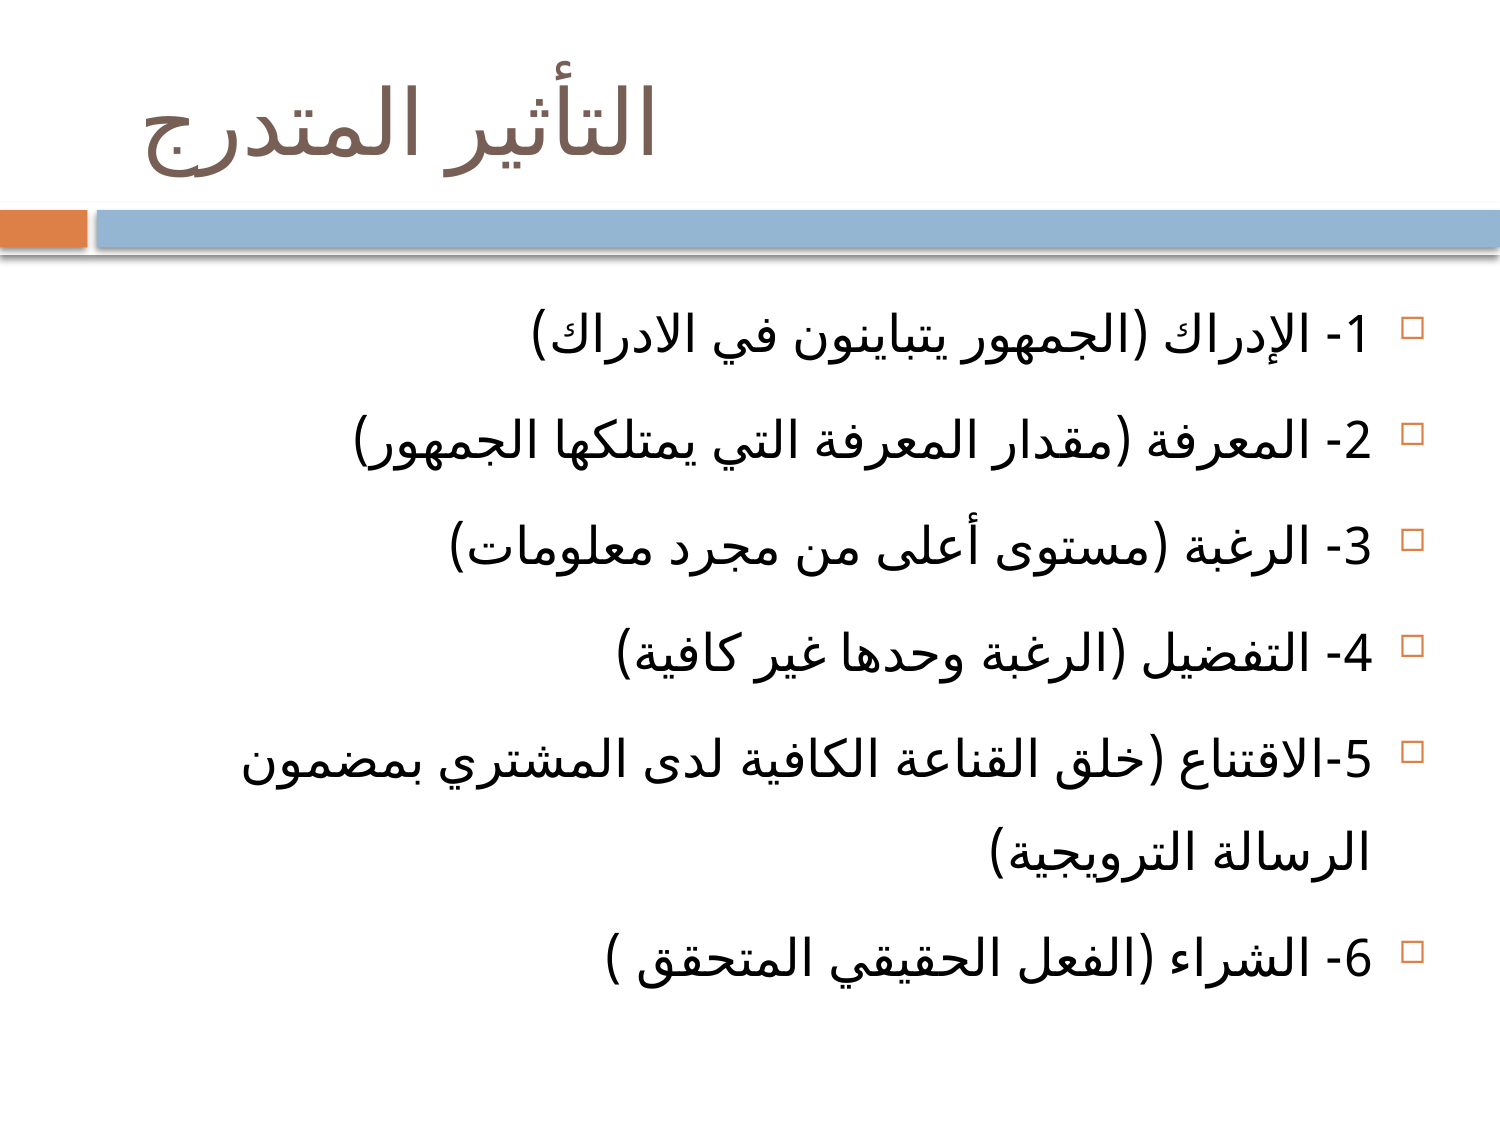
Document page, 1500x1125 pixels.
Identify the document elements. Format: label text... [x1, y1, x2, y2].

list 1- الإدراك (الجمهور يتباينون في الادراك) 2- المعرفة (مقدار المعرفة التي يمتلكها الجمهور) 3- الرغبة (مستوى أعلى من مجرد معلومات) 4- التفضيل (الرغبة وحدها غير كافية) 5-الاقتناع (خلق القناعة الكافية لدى المشتري بمضمون الرسالة الترويجية) 6- الشراء (الفعل الحقيقي المتحقق ) [100, 262, 1438, 1000]
title التأثير المتدرج [100, 37, 1438, 200]
